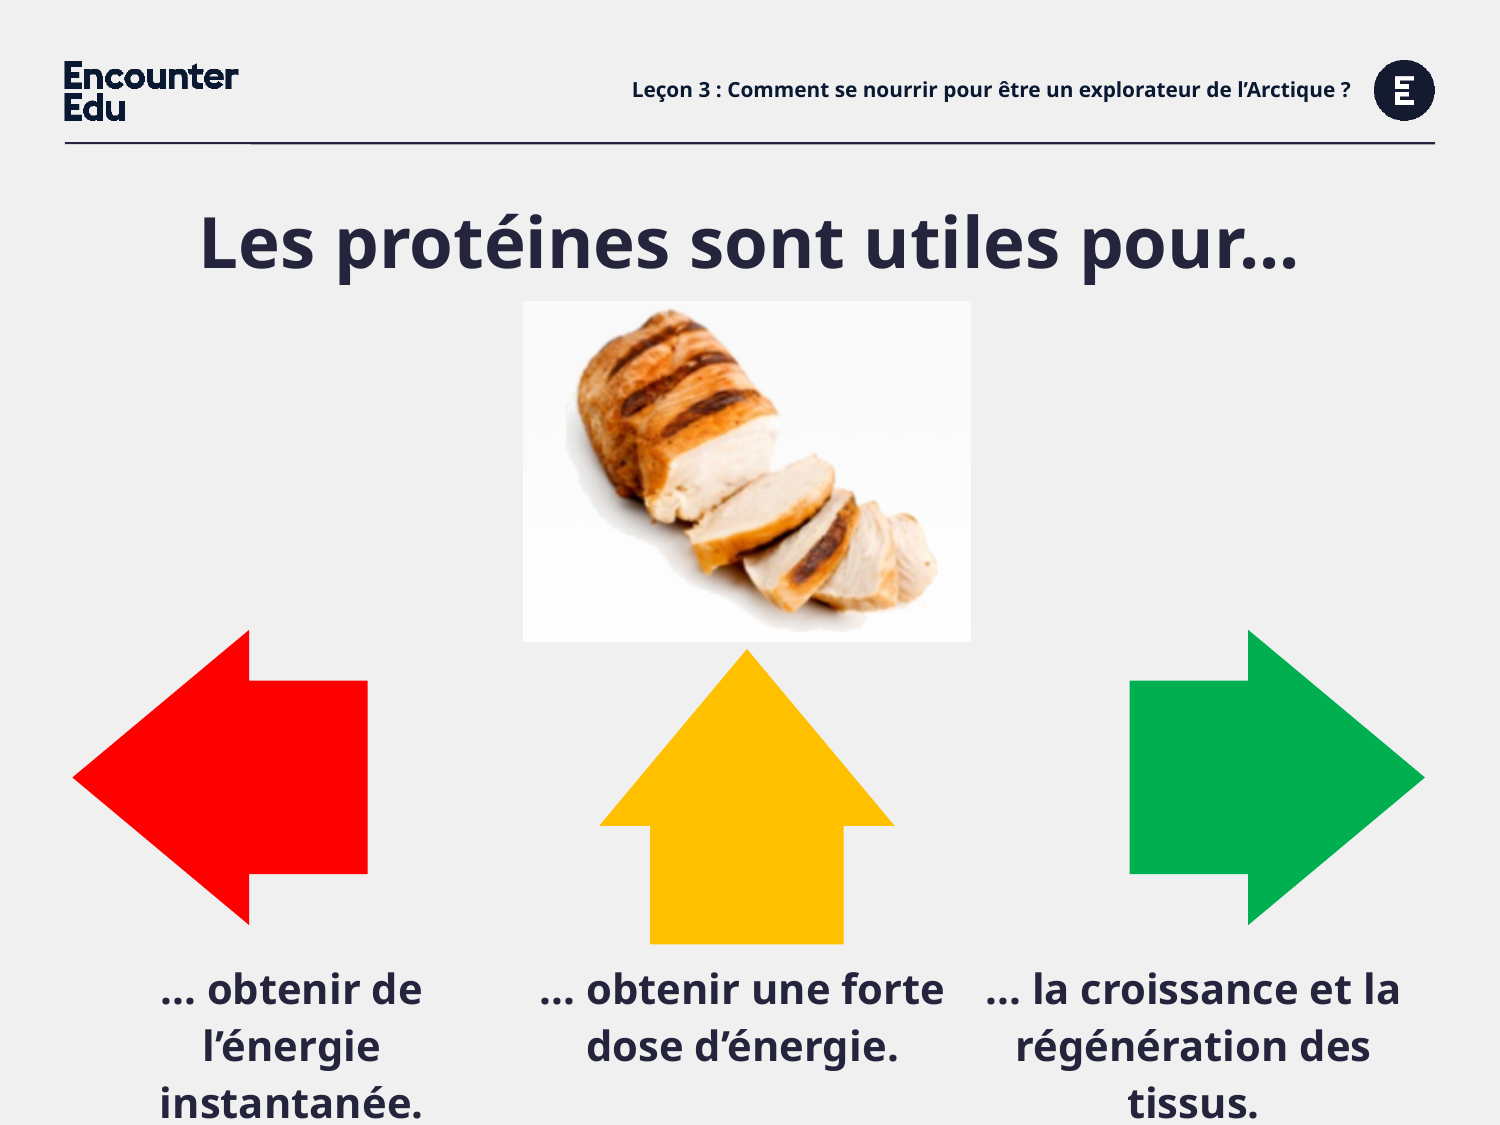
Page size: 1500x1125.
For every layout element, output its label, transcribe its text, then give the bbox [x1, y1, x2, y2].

picture [1372, 58, 1436, 122]
text_box [597, 646, 897, 947]
picture [523, 301, 971, 642]
text_box Les protéines sont utiles pour... [73, 190, 1427, 291]
picture [60, 59, 243, 122]
text_box [1127, 627, 1428, 927]
table_header ... la croissance et la régénération des tissus. [968, 952, 1419, 1125]
text_box [70, 627, 370, 927]
table_header ... obtenir de l’énergie instantanée. [66, 952, 517, 1125]
table_header ... obtenir une forte dose d’énergie. [517, 952, 968, 1125]
title Leçon 3 : Comment se nourrir pour être un explorateur de l’Arctique ? [390, 67, 1359, 114]
